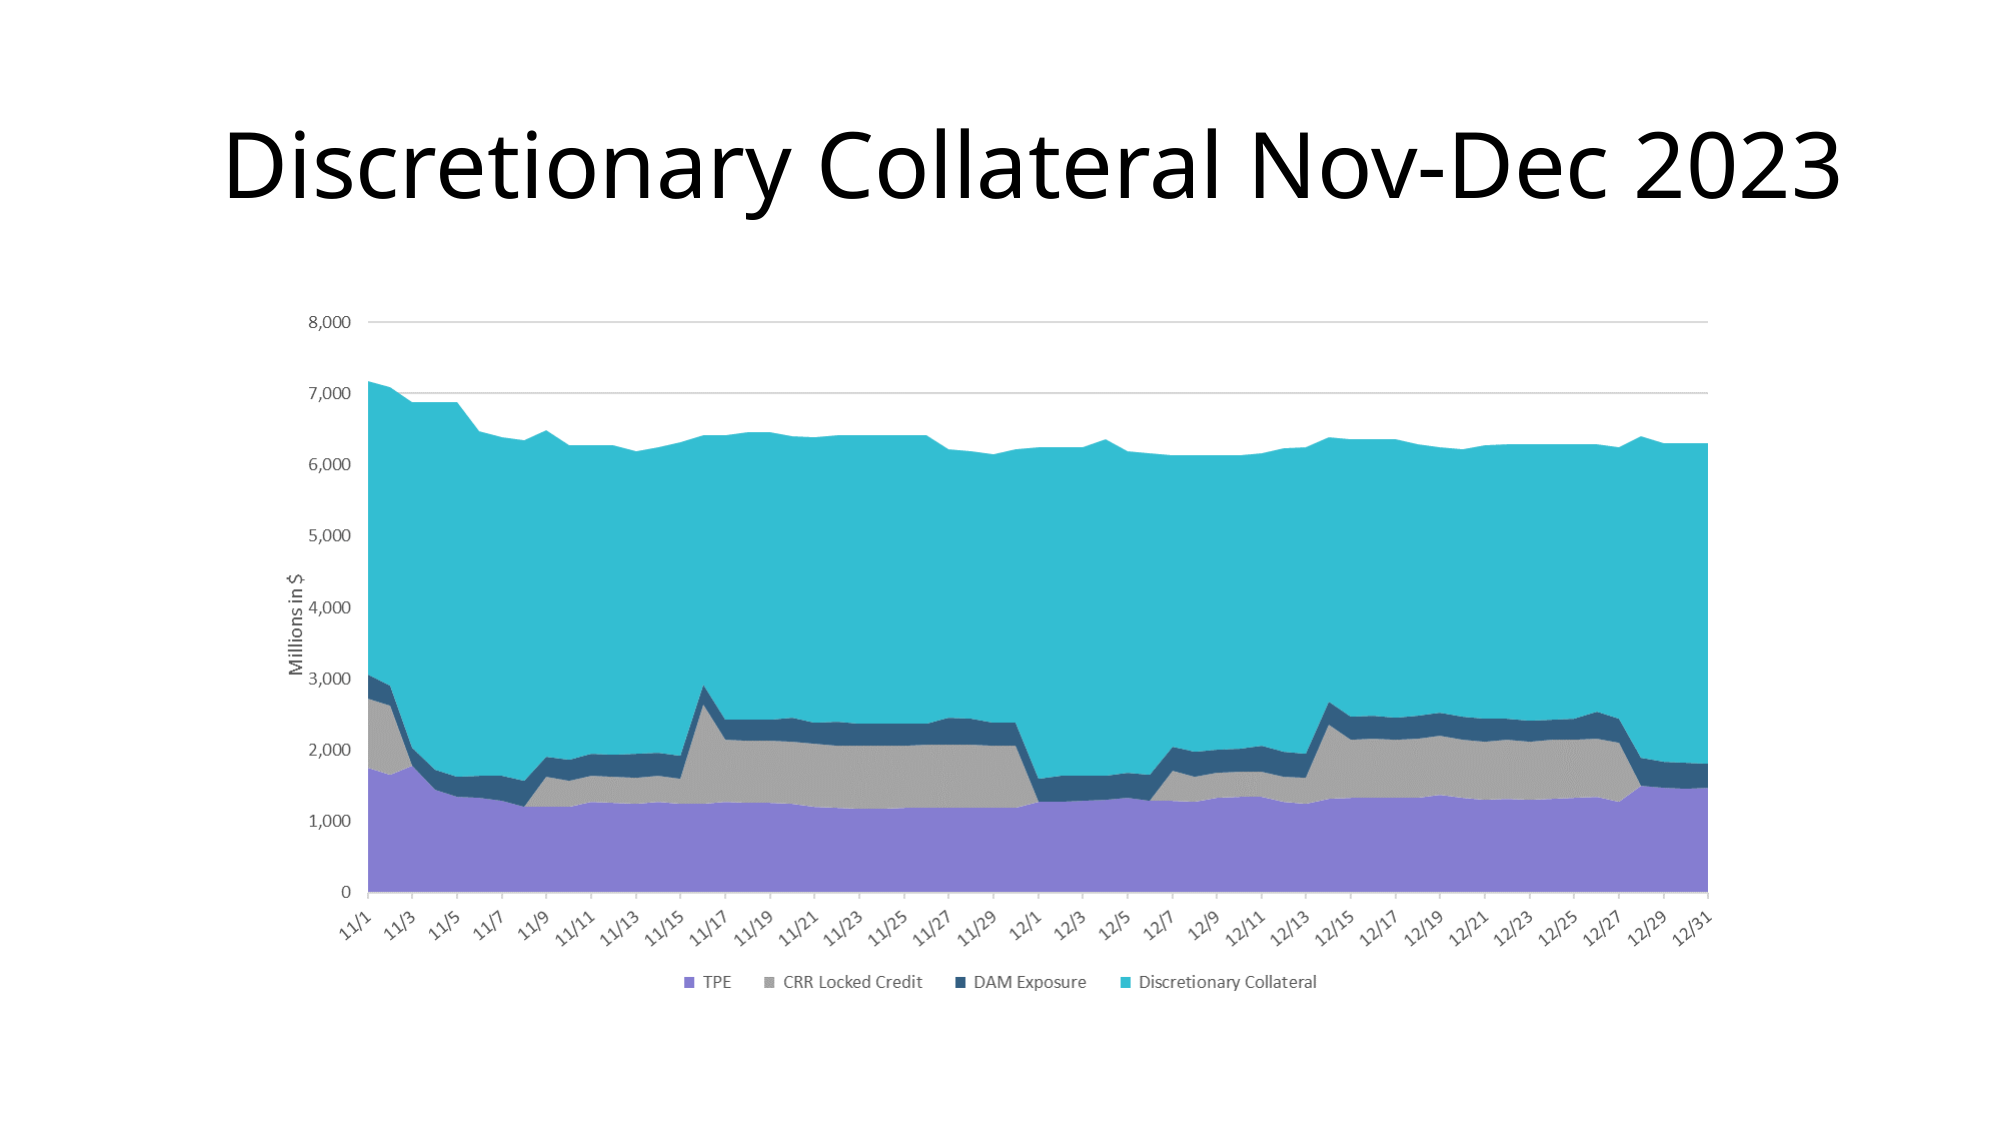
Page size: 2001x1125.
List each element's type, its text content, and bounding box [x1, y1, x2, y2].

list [250, 299, 1749, 1013]
title Discretionary Collateral Nov-Dec 2023 [137, 59, 1930, 278]
